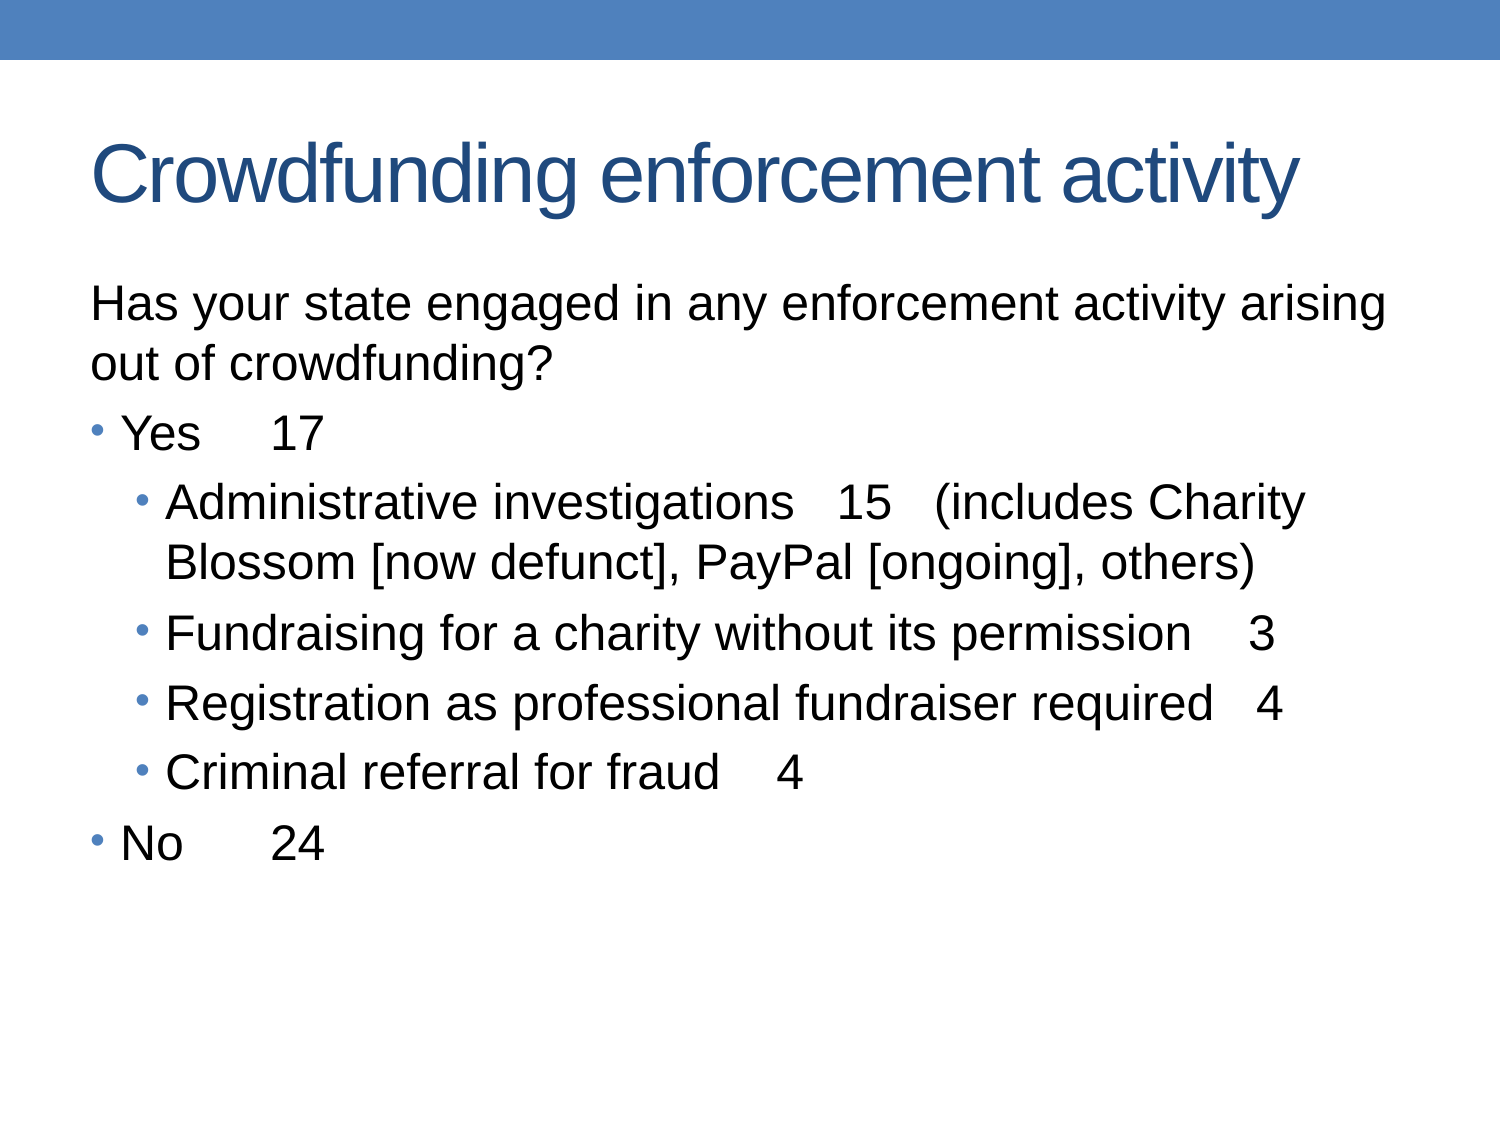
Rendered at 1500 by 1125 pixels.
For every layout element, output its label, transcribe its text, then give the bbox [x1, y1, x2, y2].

list Has your state engaged in any enforcement activity arising out of crowdfunding? Yes 17 Administrative investigations 15 (includes Charity Blossom [now defunct], PayPal [ongoing], others) Fundraising for a charity without its permission 3 Registration as professional fundraiser required 4 Criminal referral for fraud 4 No 24 [75, 262, 1425, 1063]
title Crowdfunding enforcement activity [75, 87, 1425, 250]
